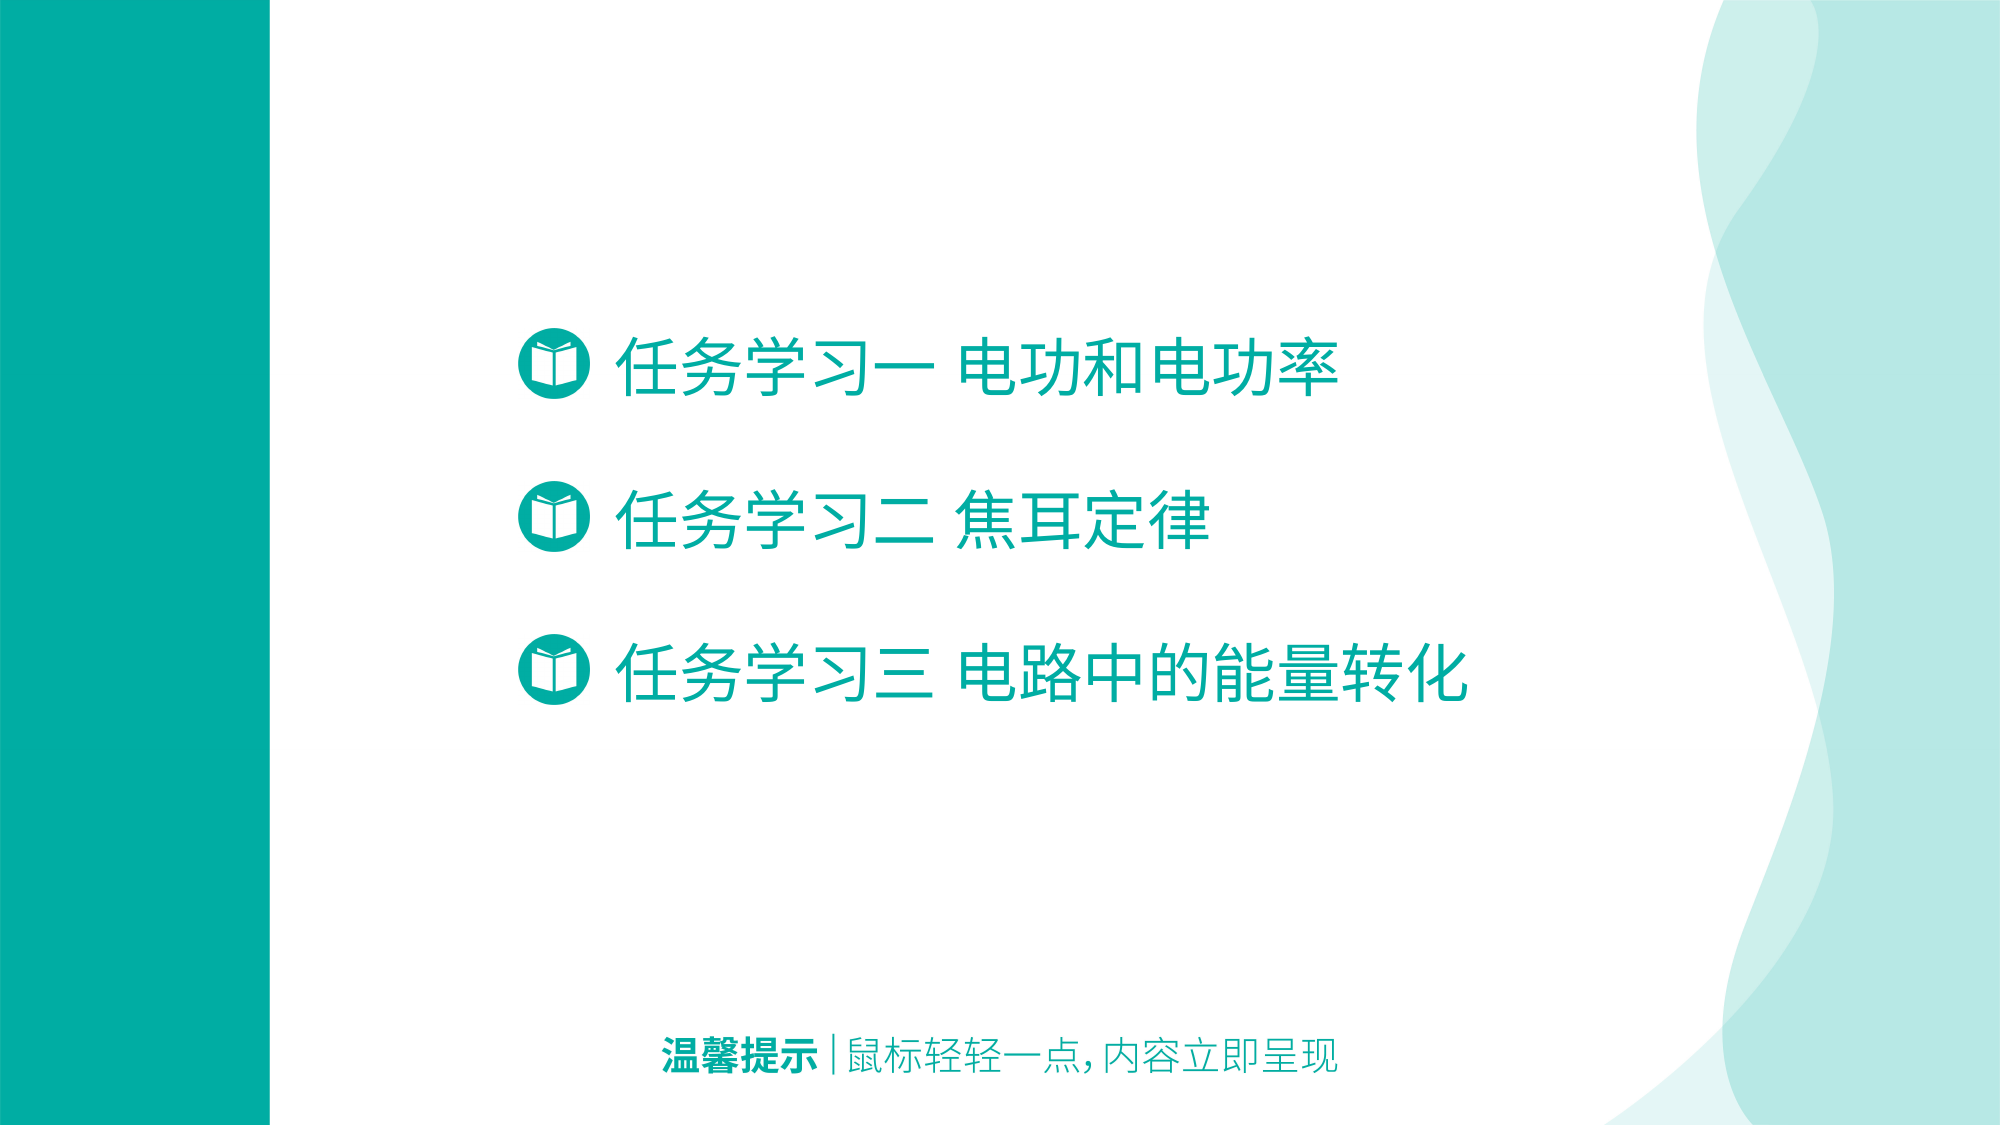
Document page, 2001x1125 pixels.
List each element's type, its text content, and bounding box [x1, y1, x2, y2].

text_box 任务学习二 焦耳定律 [602, 475, 1932, 558]
text_box 任务学习一 电功和电功率 [602, 322, 1932, 405]
picture [0, 0, 2000, 1125]
text_box 任务学习三 电路中的能量转化 [602, 628, 1932, 711]
